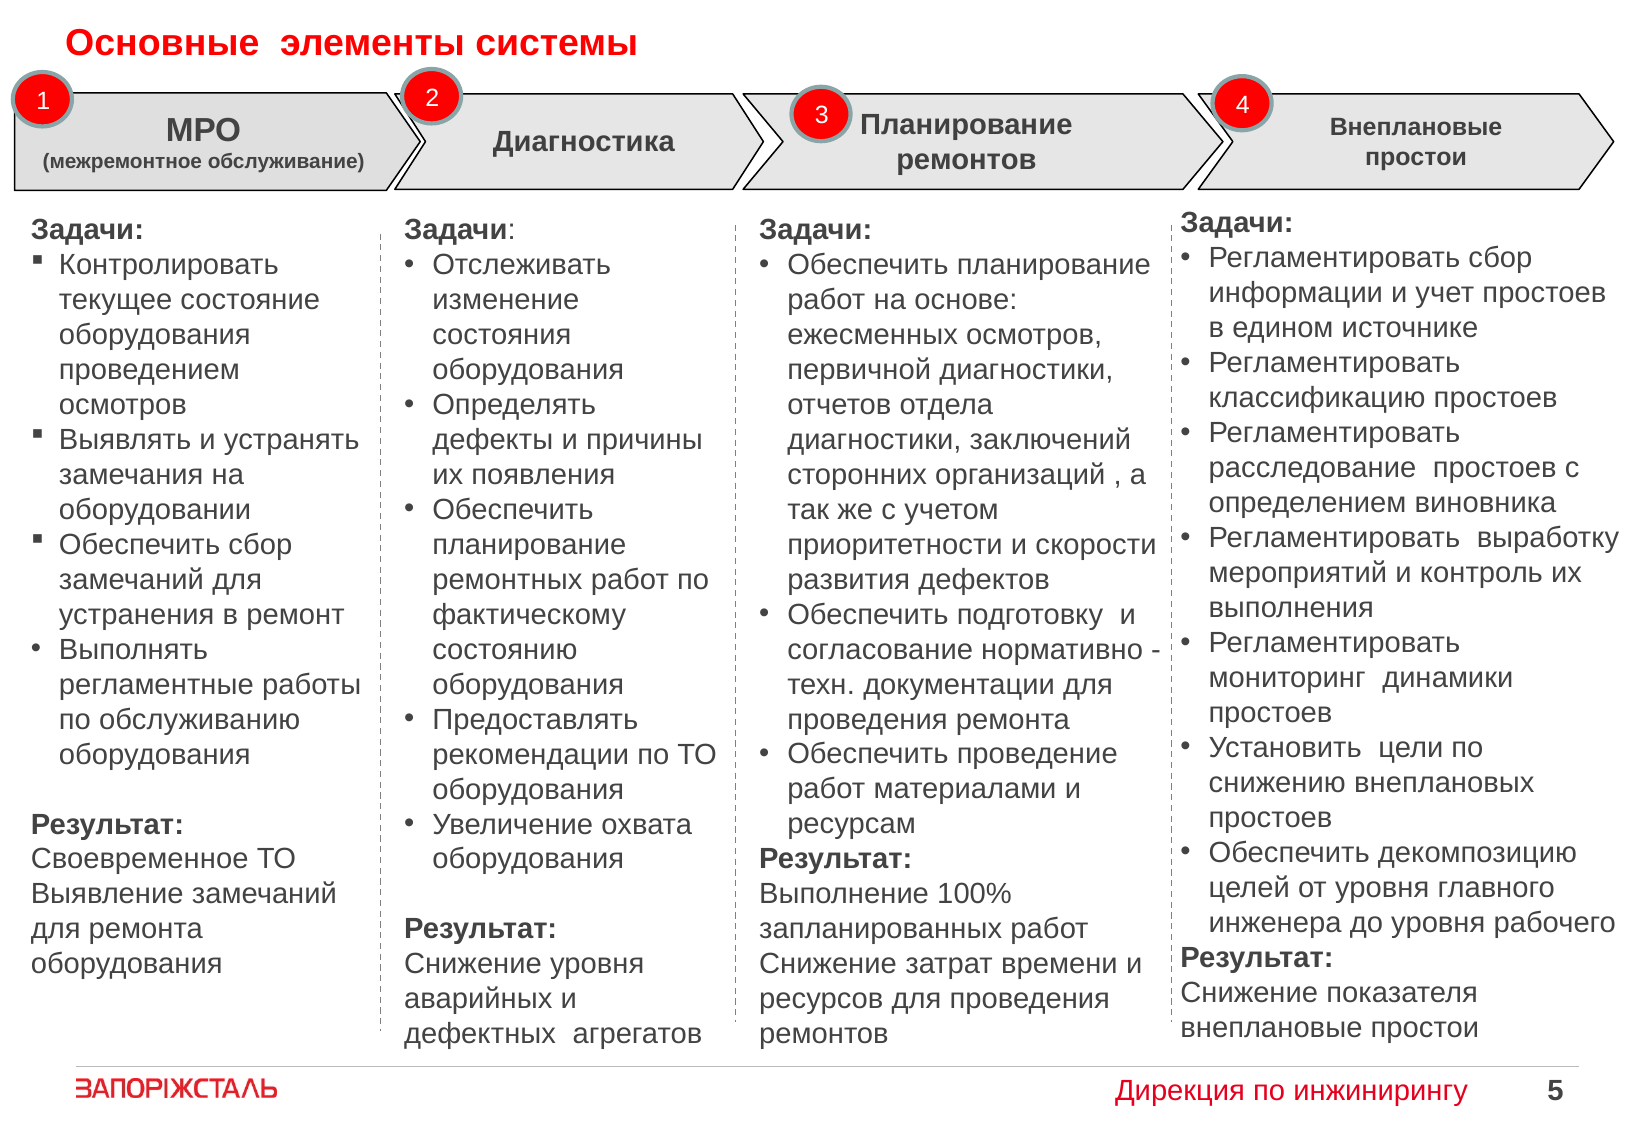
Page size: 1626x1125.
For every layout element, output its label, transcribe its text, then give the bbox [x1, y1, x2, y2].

text_box Задачи: Регламентировать сбор информации и учет простоев в едином источнике Регламентировать классификацию простоев Регламентировать расследование простоев с определением виновника Регламентировать выработку мероприятий и контроль их выполнения Регламентировать мониторинг динамики простоев Установить цели по снижению внеплановых простоев Обеспечить декомпозицию целей от уровня главного инженера до уровня рабочего Результат: Снижение показателя внеплановые простои [1165, 196, 1625, 1051]
text_box Задачи: Контролировать текущее состояние оборудования проведением осмотров Выявлять и устранять замечания на оборудовании Обеспечить сбор замечаний для устранения в ремонт Выполнять регламентные работы по обслуживанию оборудования Результат: Своевременное ТО Выявление замечаний для ремонта оборудования [16, 203, 380, 988]
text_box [742, 93, 1196, 190]
text_box [90, 272, 389, 1040]
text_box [14, 92, 395, 191]
text_box Задачи: Обеспечить планирование работ на основе: ежесменных осмотров, первичной диагностики, отчетов отдела диагностики, заключений сторонних организаций , а так же с учетом приоритетности и скорости развития дефектов Обеспечить подготовку и согласование нормативно - техн. документации для проведения ремонта Обеспечить проведение работ материалами и ресурсам Результат: Выполнение 100% запланированных работ Снижение затрат времени и ресурсов для проведения ремонтов [744, 203, 1179, 1092]
title Основные элементы системы [65, 10, 965, 72]
text_box 3 [803, 86, 839, 92]
picture [76, 1078, 277, 1098]
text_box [394, 93, 741, 190]
text_box 4 [1215, 76, 1269, 92]
slide_number 5 [1512, 1062, 1599, 1106]
text_box 1 [13, 71, 71, 92]
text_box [1198, 93, 1614, 190]
text_box 2 [402, 68, 461, 92]
text_box Задачи: Отслеживать изменение состояния оборудования Определять дефекты и причины их появления Обеспечить планирование ремонтных работ по фактическому состоянию оборудования Предоставлять рекомендации по ТО оборудования Увеличение охвата оборудования Результат: Снижение уровня аварийных и дефектных агрегатов [389, 203, 735, 1057]
